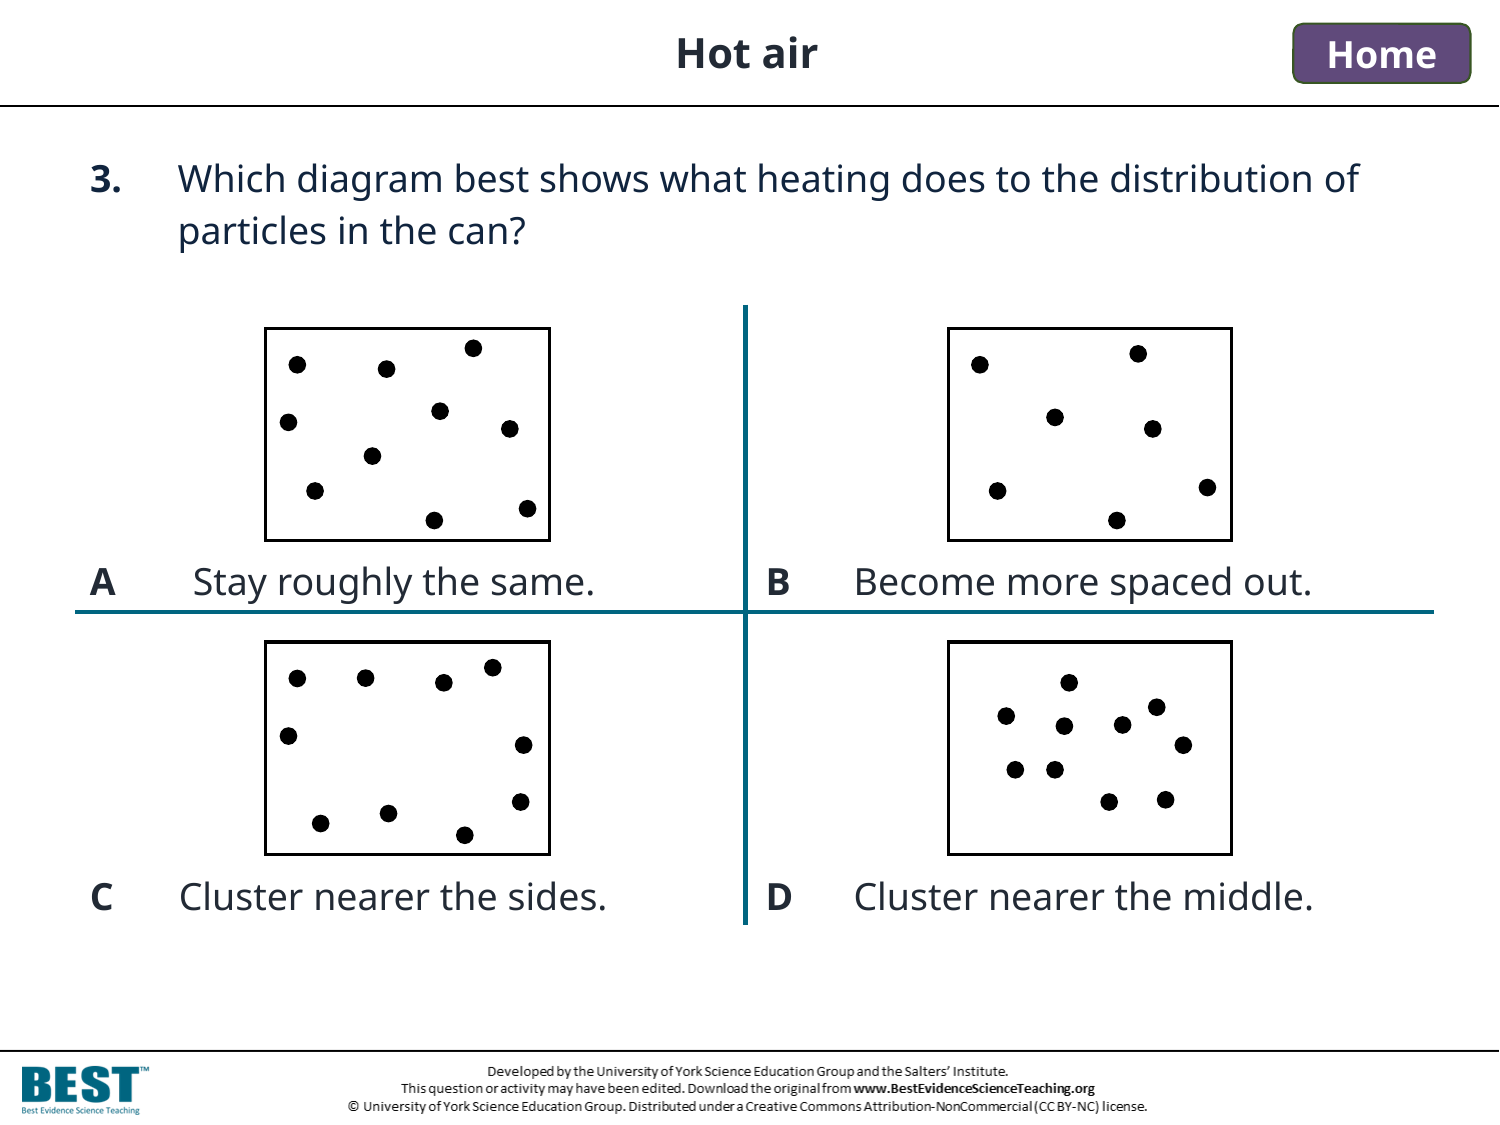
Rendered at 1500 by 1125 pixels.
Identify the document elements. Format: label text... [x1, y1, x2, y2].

text_box Hot air [23, 4, 1471, 99]
picture [0, 105, 1500, 1125]
text_box Home [1292, 22, 1472, 84]
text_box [74, 304, 1435, 926]
